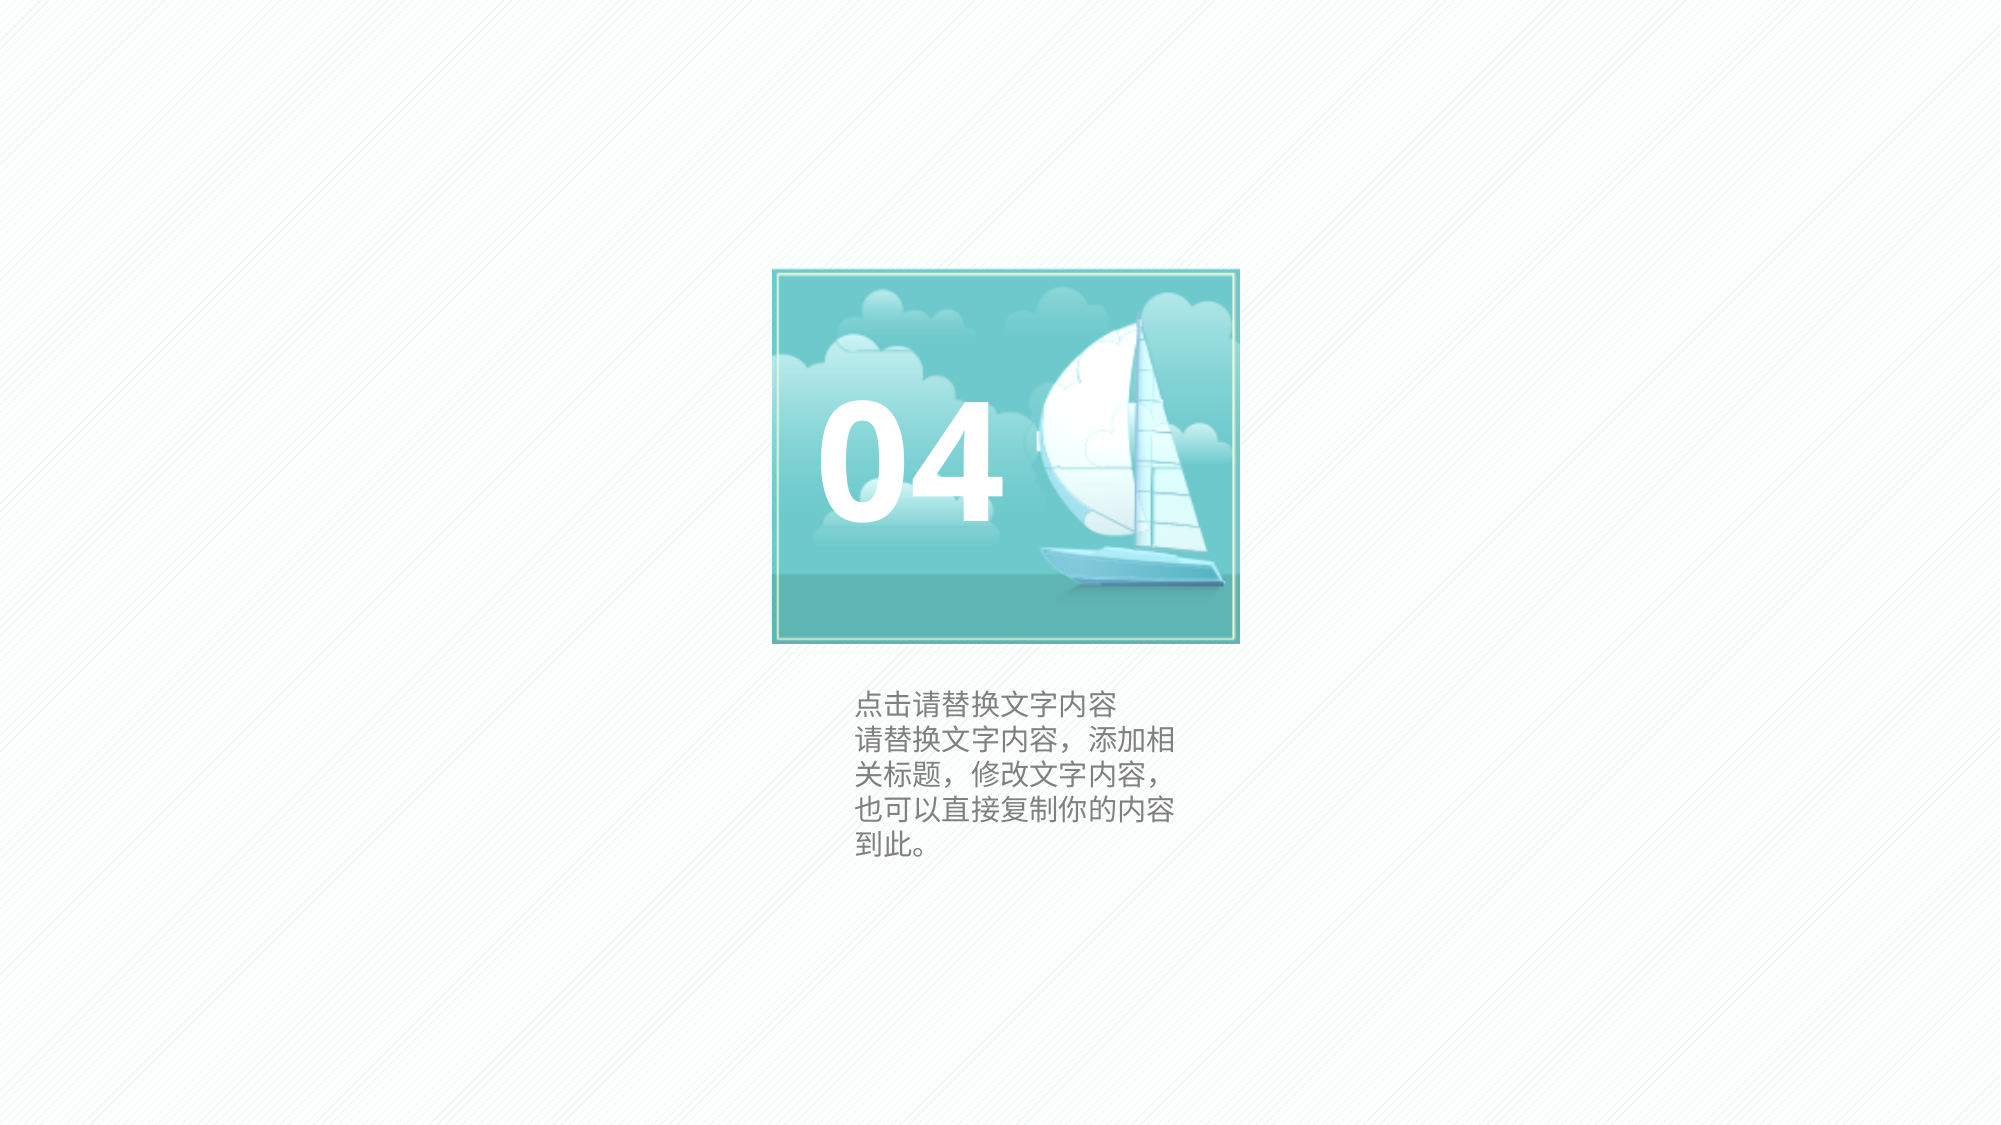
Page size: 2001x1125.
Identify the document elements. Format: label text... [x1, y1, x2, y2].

picture [772, 268, 1240, 644]
text_box 点击请替换文字内容 请替换文字内容，添加相关标题，修改文字内容，也可以直接复制你的内容到此。 [839, 679, 1220, 869]
